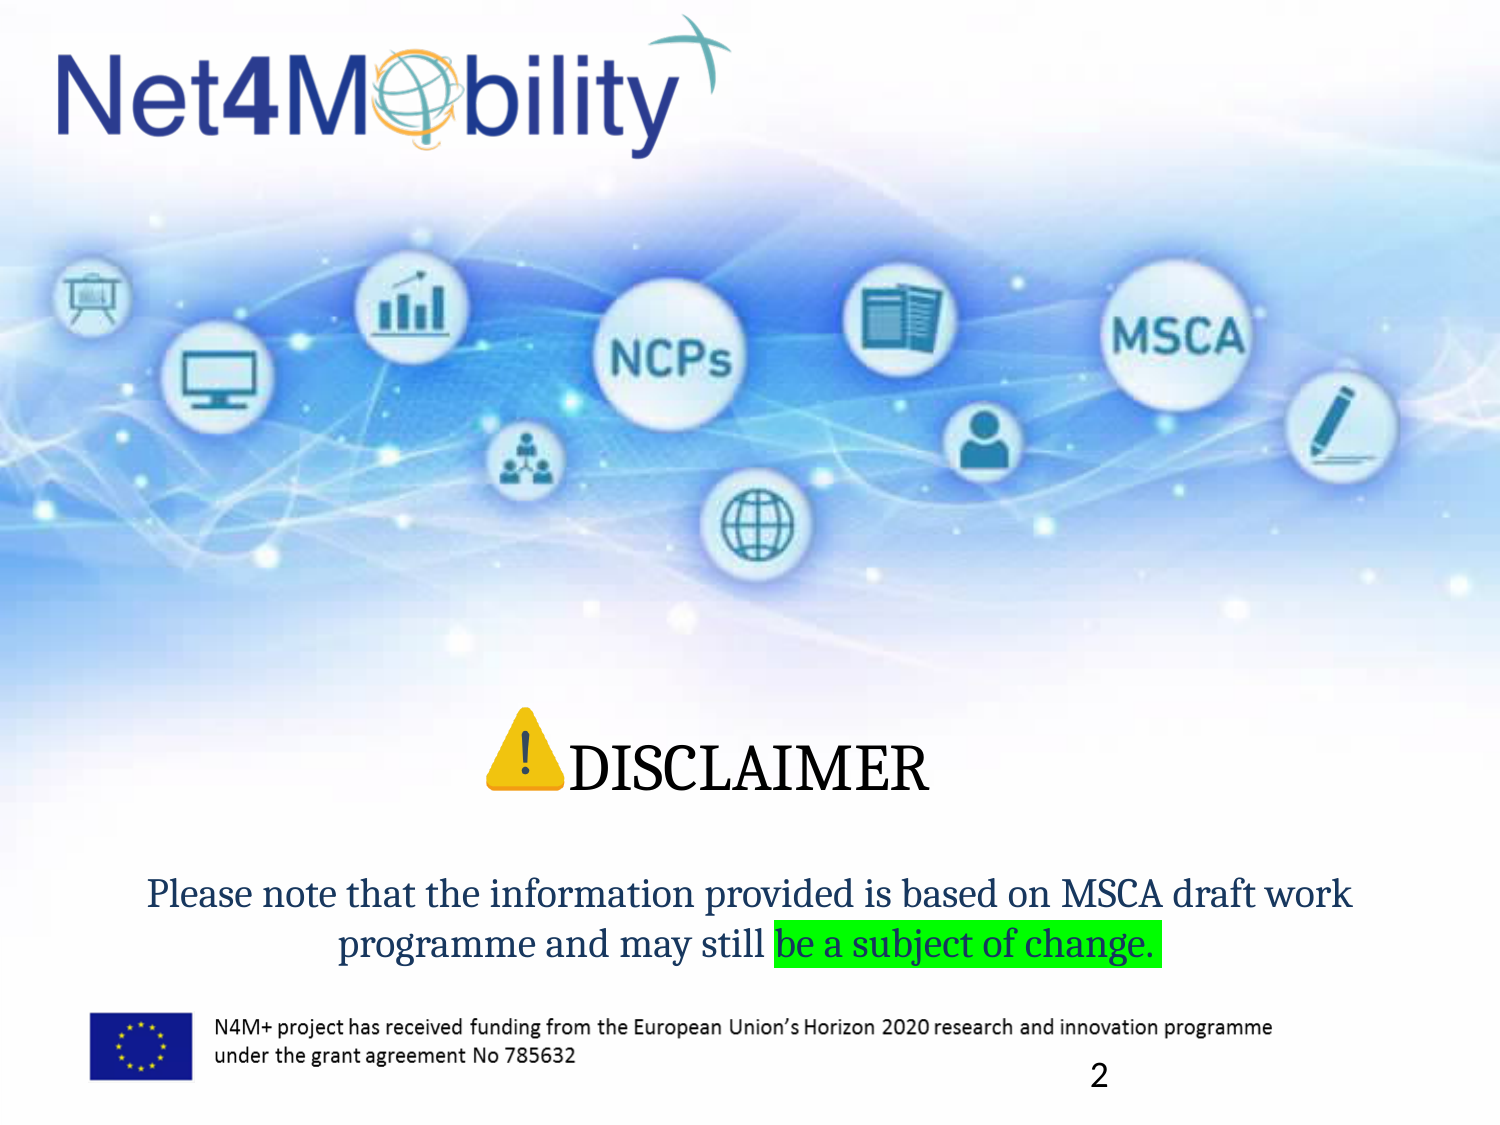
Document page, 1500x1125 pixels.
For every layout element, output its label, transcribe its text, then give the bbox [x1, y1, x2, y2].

title DISCLAIMER [75, 670, 1425, 857]
list Please note that the information provided is based on MSCA draft work programme and may still be a subject of change. [75, 857, 1425, 979]
picture [0, 0, 1500, 1125]
slide_number 2 [1074, 1042, 1425, 1103]
